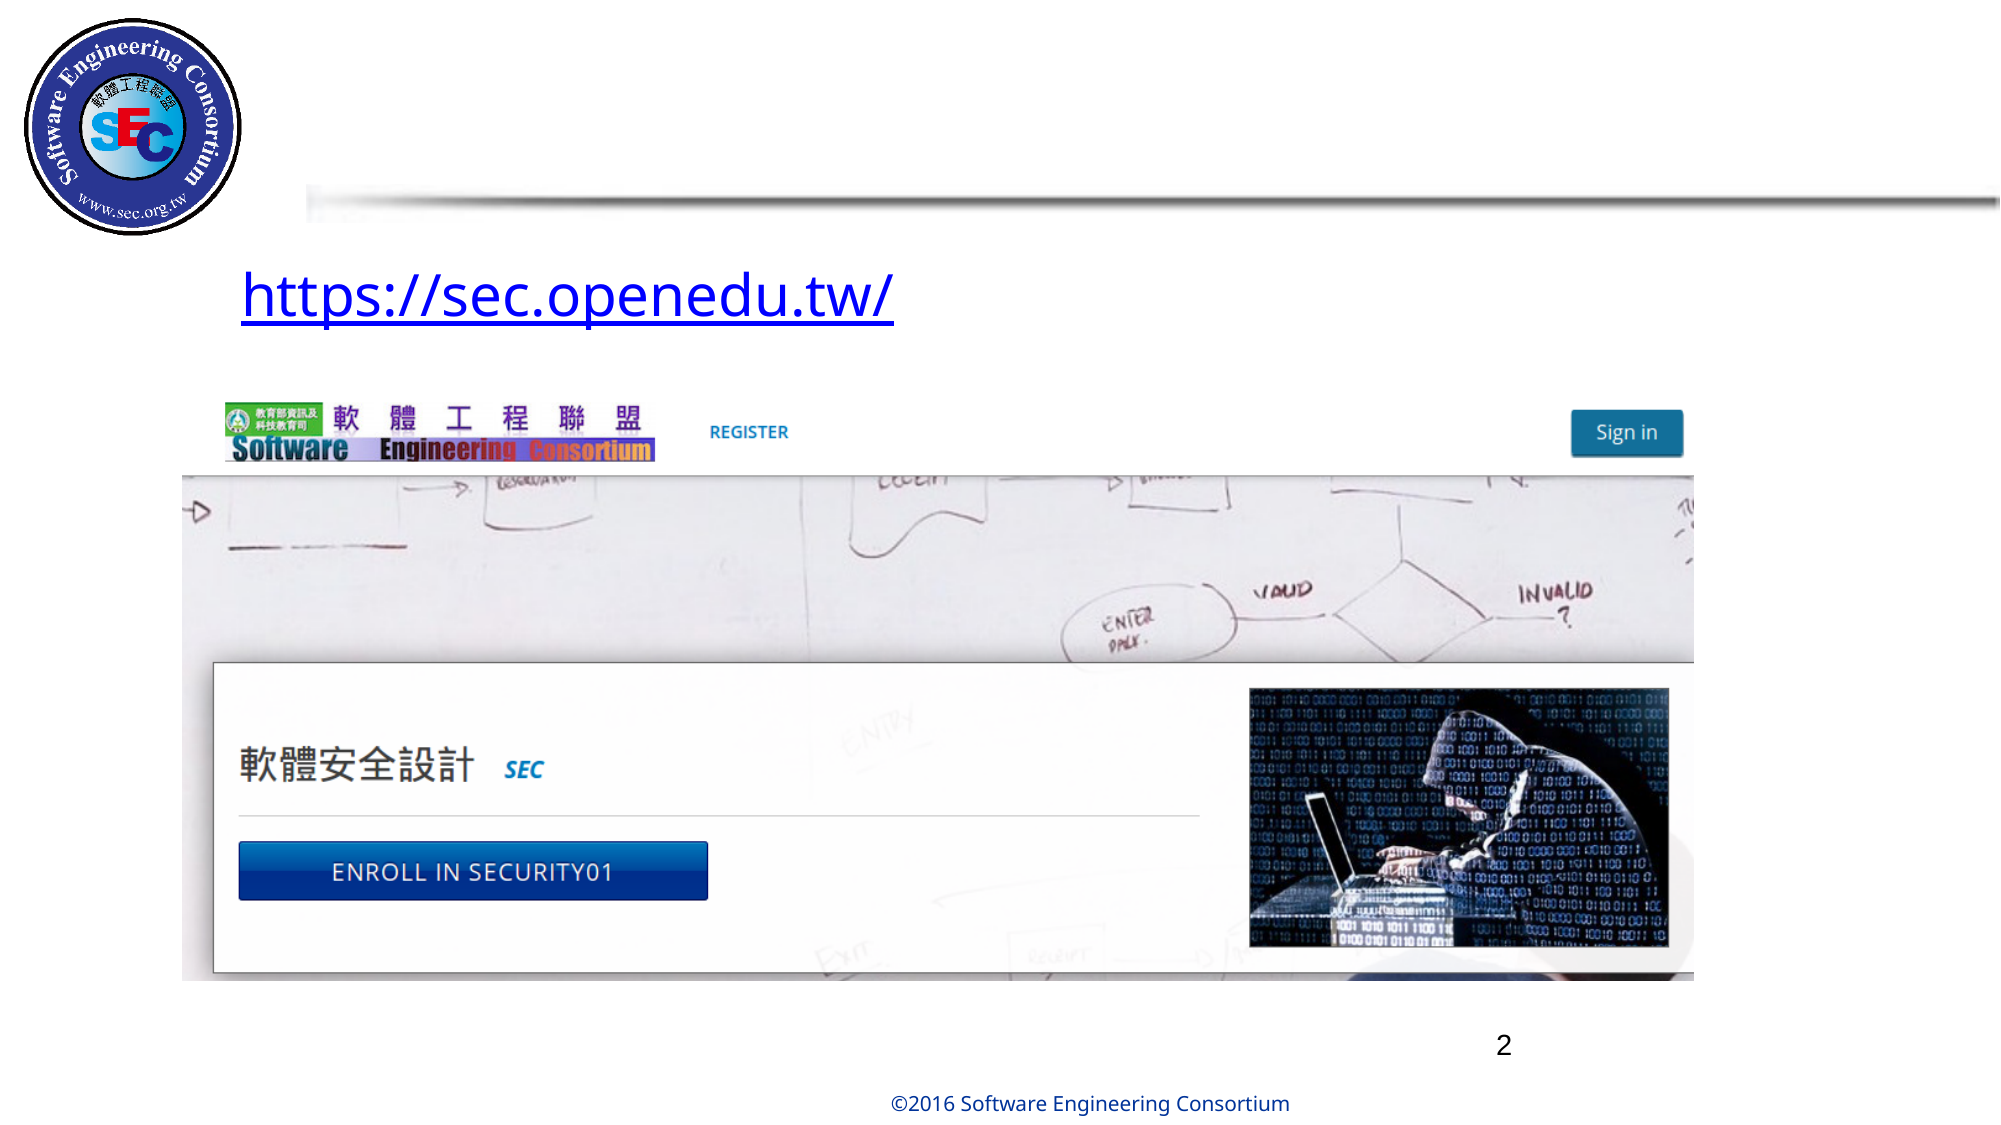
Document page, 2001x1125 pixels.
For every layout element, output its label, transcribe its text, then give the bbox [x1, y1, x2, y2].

picture [0, 0, 265, 259]
list https://sec.openedu.tw/ [196, 243, 1898, 1000]
slide_number ‹#› [1481, 1019, 1898, 1094]
picture [182, 399, 1694, 981]
picture [306, 184, 2000, 223]
